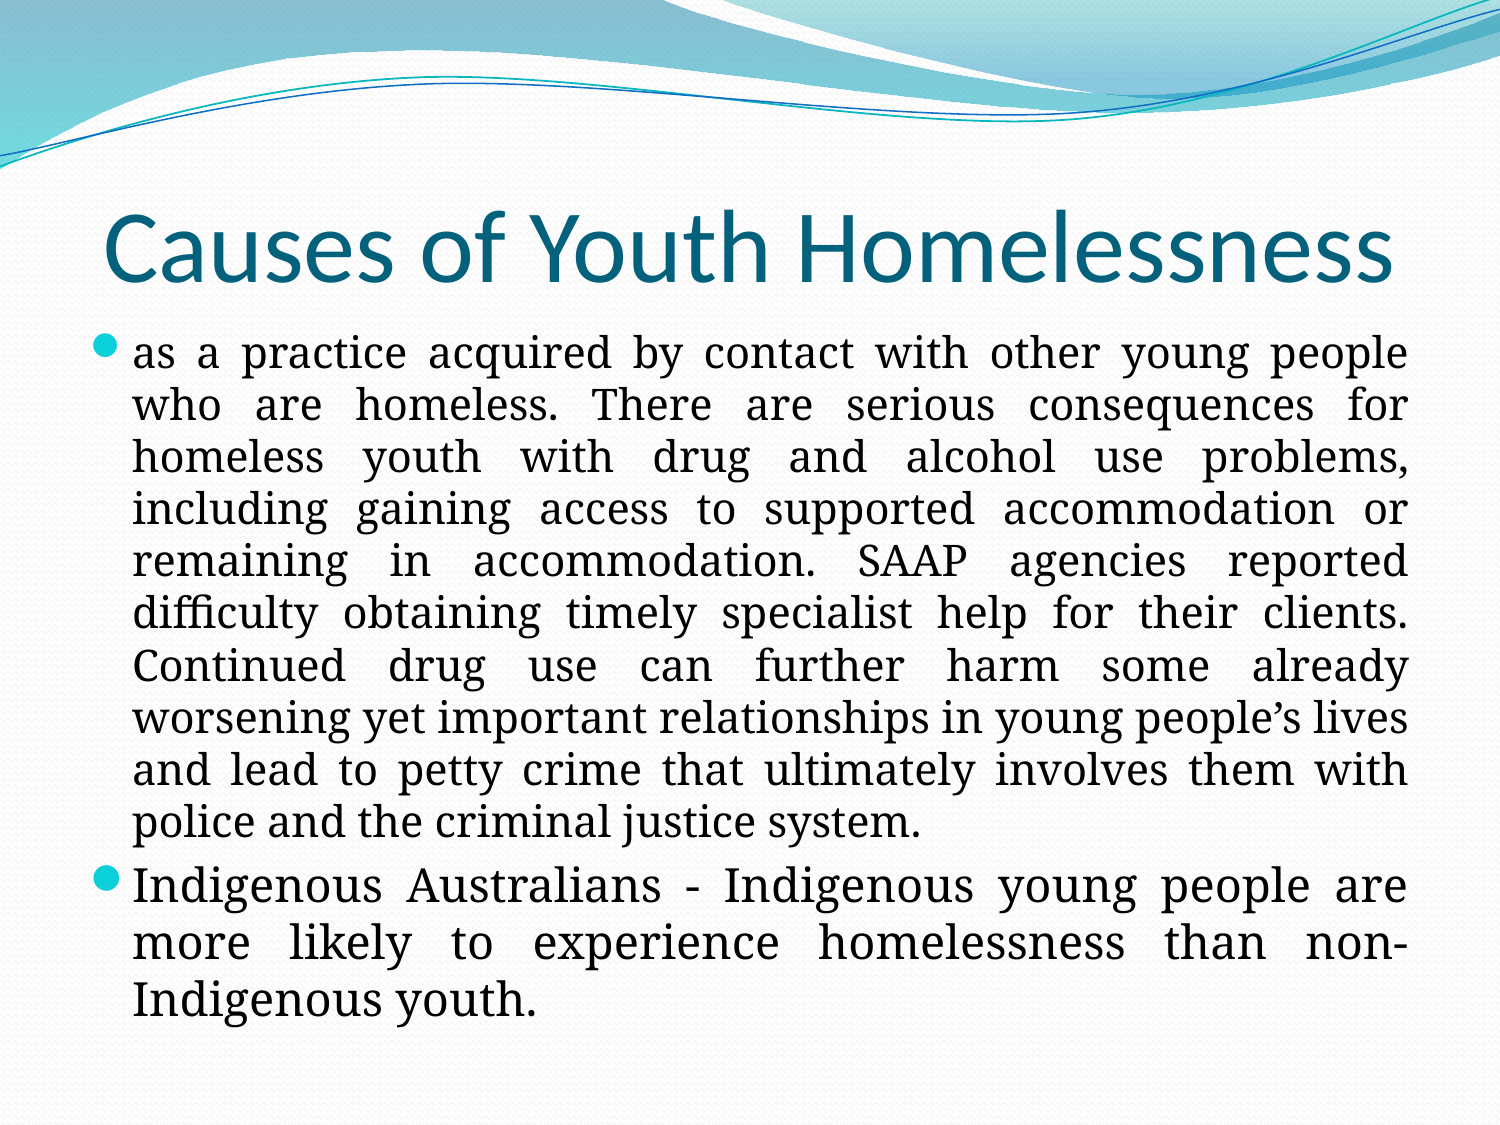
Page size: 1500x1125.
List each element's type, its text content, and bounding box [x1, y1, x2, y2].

list as a practice acquired by contact with other young people who are homeless. There are serious consequences for homeless youth with drug and alcohol use problems, including gaining access to supported accommodation or remaining in accommodation. SAAP agencies reported difficulty obtaining timely specialist help for their clients. Continued drug use can further harm some already worsening yet important relationships in young people’s lives and lead to petty crime that ultimately involves them with police and the criminal justice system. Indigenous Australians - Indigenous young people are more likely to experience homelessness than non-Indigenous youth. [75, 317, 1425, 1038]
title Causes of Youth Homelessness [75, 115, 1425, 303]
